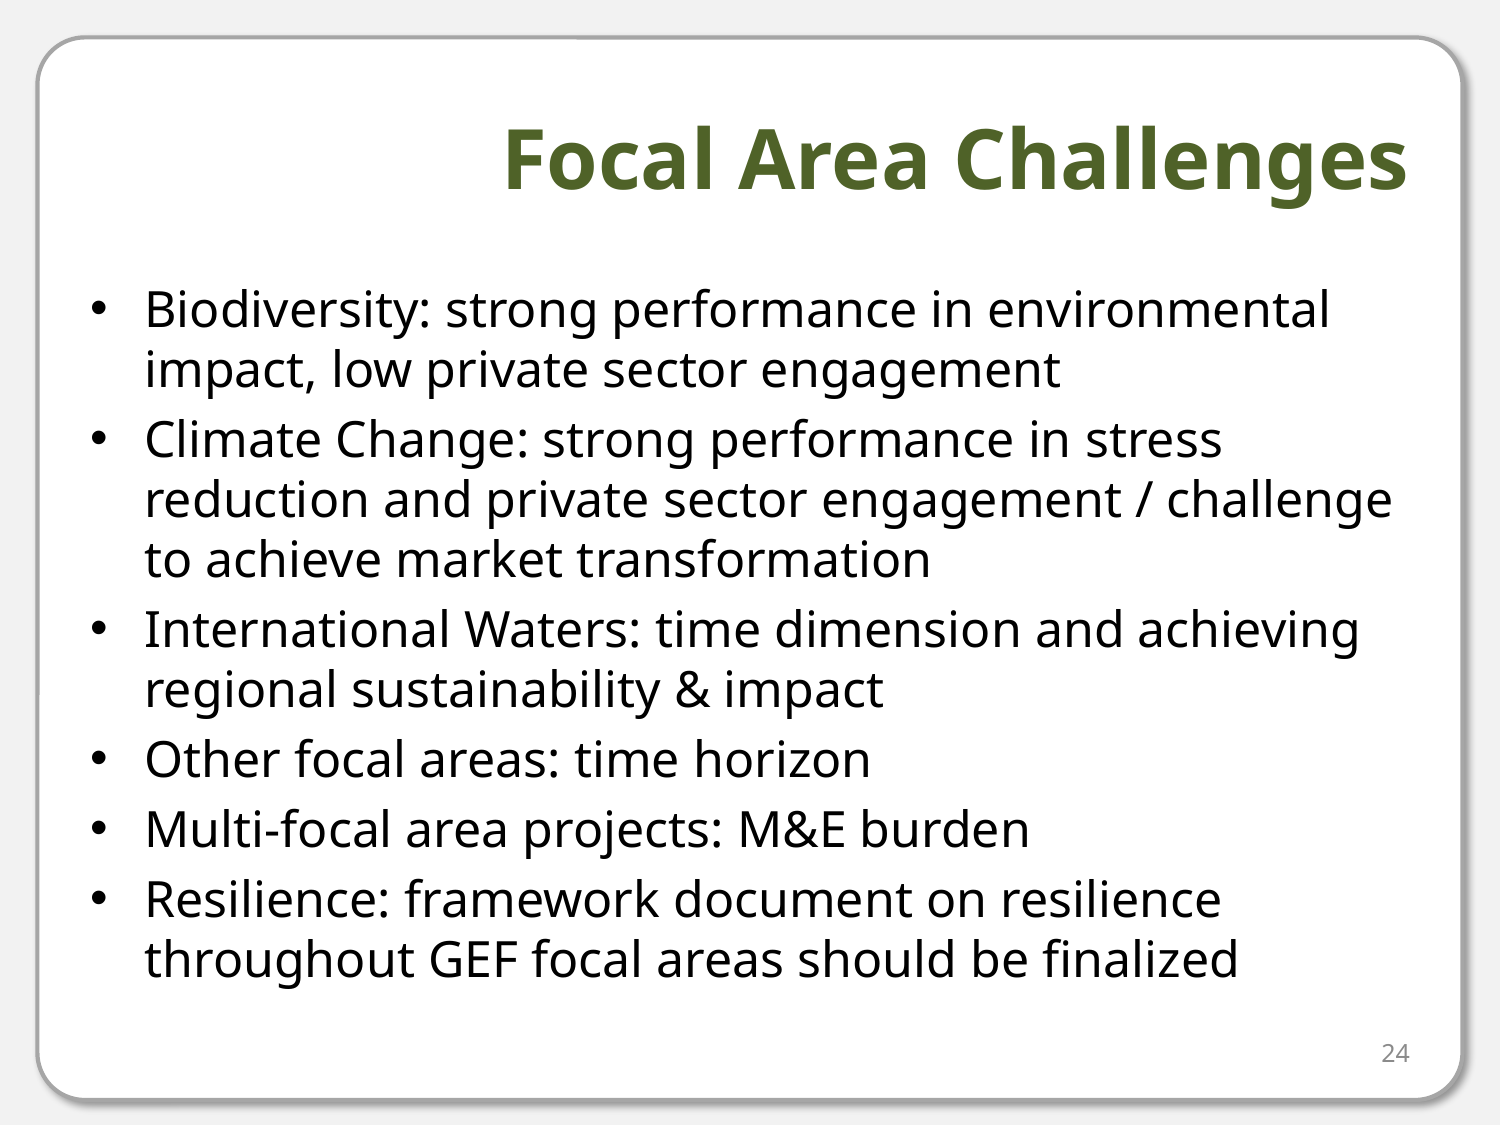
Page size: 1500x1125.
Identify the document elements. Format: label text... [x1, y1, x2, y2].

title Focal Area Challenges [75, 62, 1425, 250]
list Biodiversity: strong performance in environmental impact, low private sector engagement Climate Change: strong performance in stress reduction and private sector engagement / challenge to achieve market transformation International Waters: time dimension and achieving regional sustainability & impact Other focal areas: time horizon Multi-focal area projects: M&E burden Resilience: framework document on resilience throughout GEF focal areas should be finalized [75, 270, 1425, 1013]
slide_number 24 [1074, 1025, 1425, 1085]
